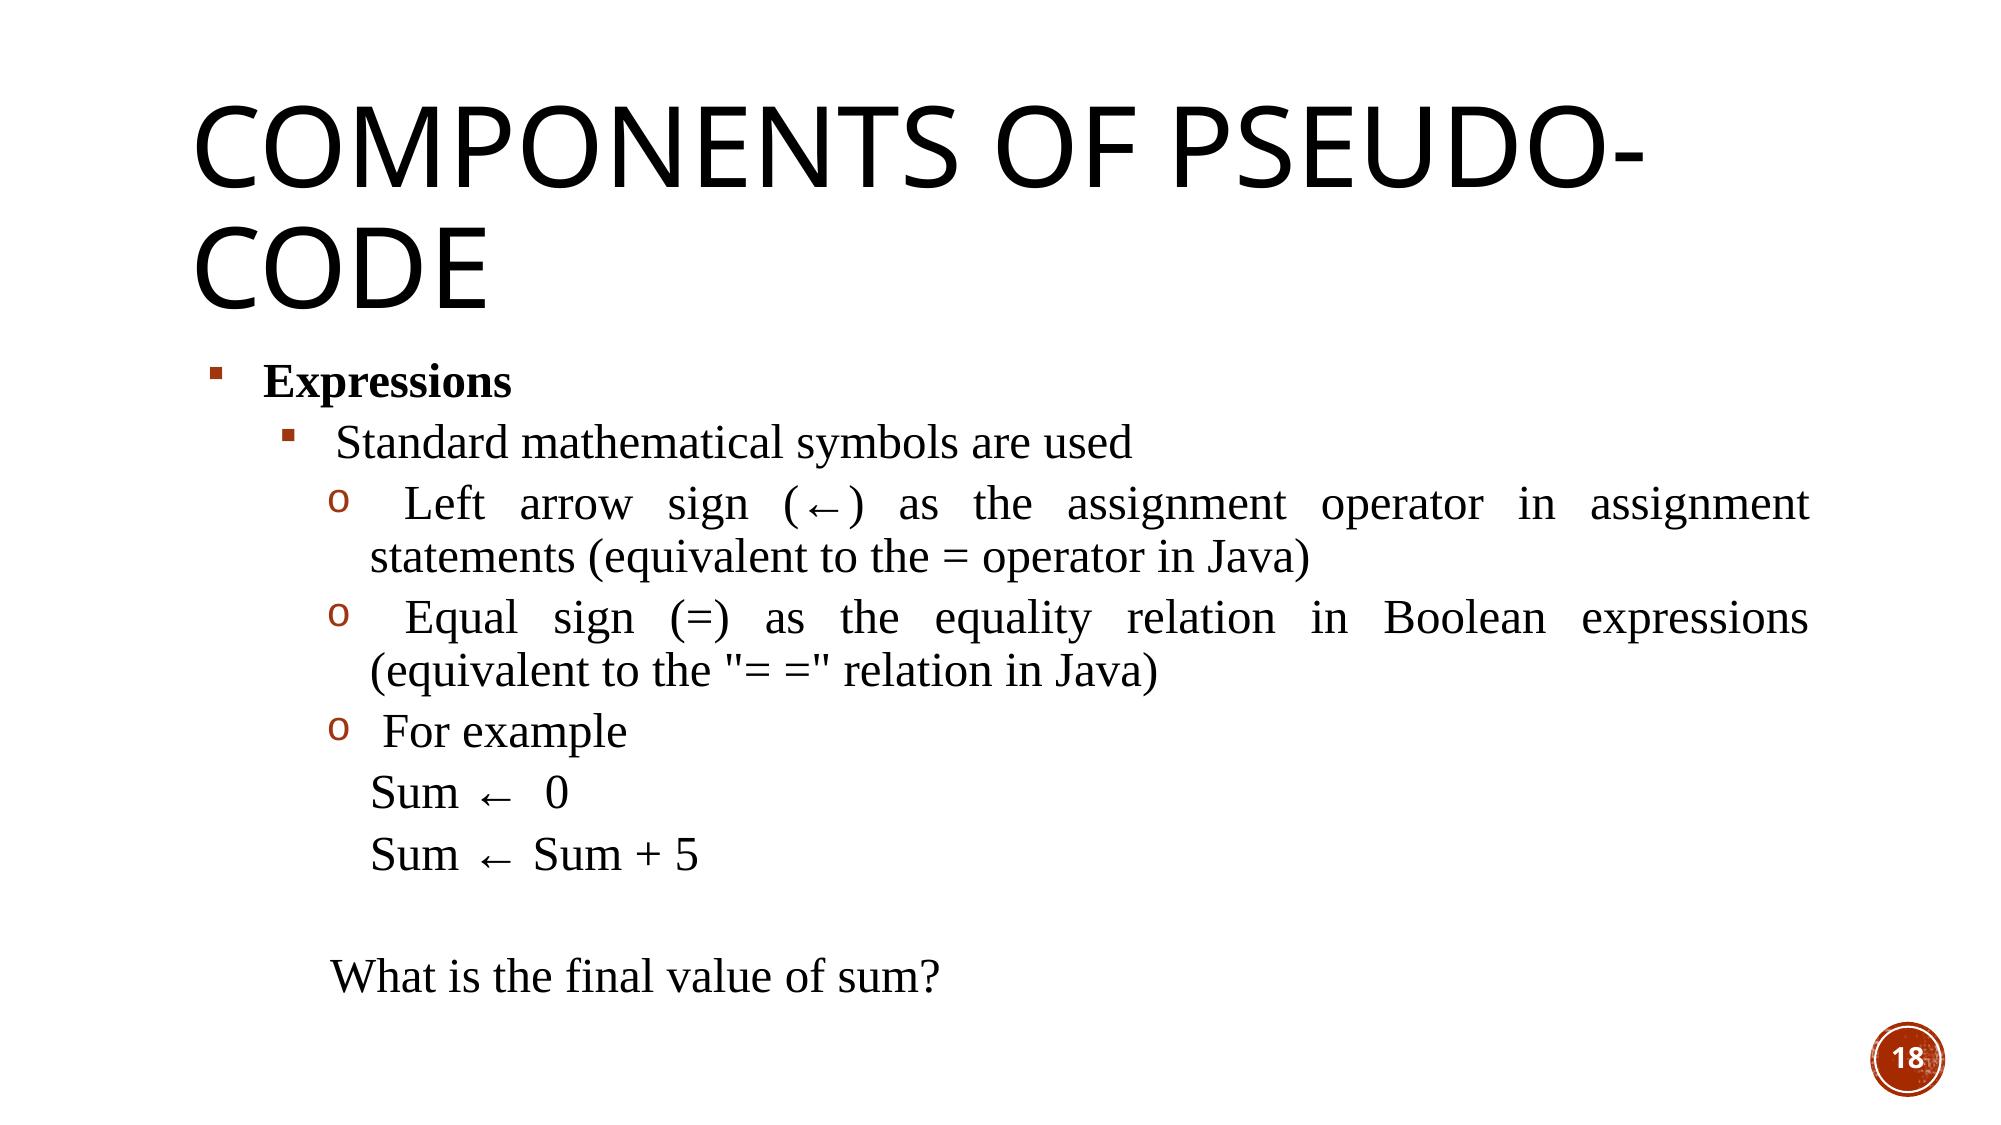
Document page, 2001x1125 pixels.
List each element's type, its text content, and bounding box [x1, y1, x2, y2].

title Components of Pseudo-code [175, 79, 1826, 344]
slide_number 18 [1855, 1028, 1961, 1089]
list Expressions Standard mathematical symbols are used Left arrow sign (←) as the assignment operator in assignment statements (equivalent to the = operator in Java) Equal sign (=) as the equality relation in Boolean expressions (equivalent to the "= =" relation in Java) For example Sum ← 0 Sum ← Sum + 5 What is the final value of sum? [175, 348, 1826, 1013]
